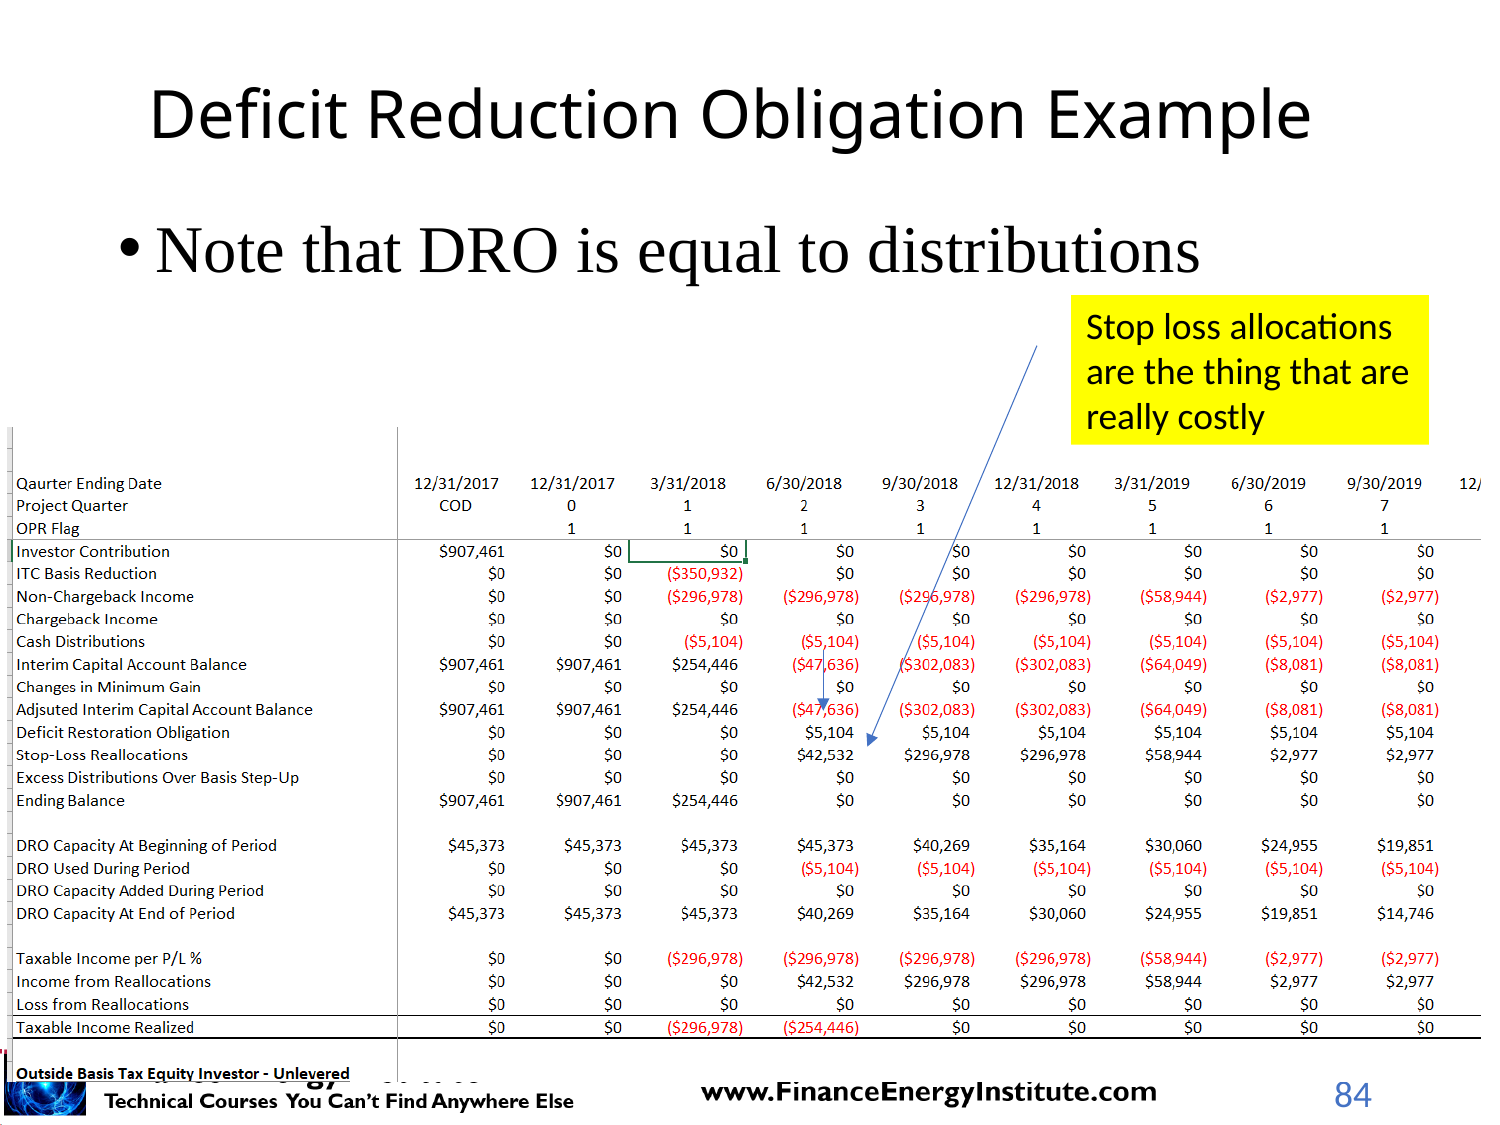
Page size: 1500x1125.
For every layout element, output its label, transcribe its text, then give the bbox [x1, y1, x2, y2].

title Deficit Reduction Obligation Example [103, 59, 1361, 174]
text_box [867, 345, 1037, 747]
picture [0, 427, 1481, 1125]
list Note that DRO is equal to distributions [103, 207, 1400, 427]
text_box Stop loss allocations are the thing that are really costly [1071, 295, 1429, 427]
slide_number 84 [1277, 1082, 1429, 1115]
